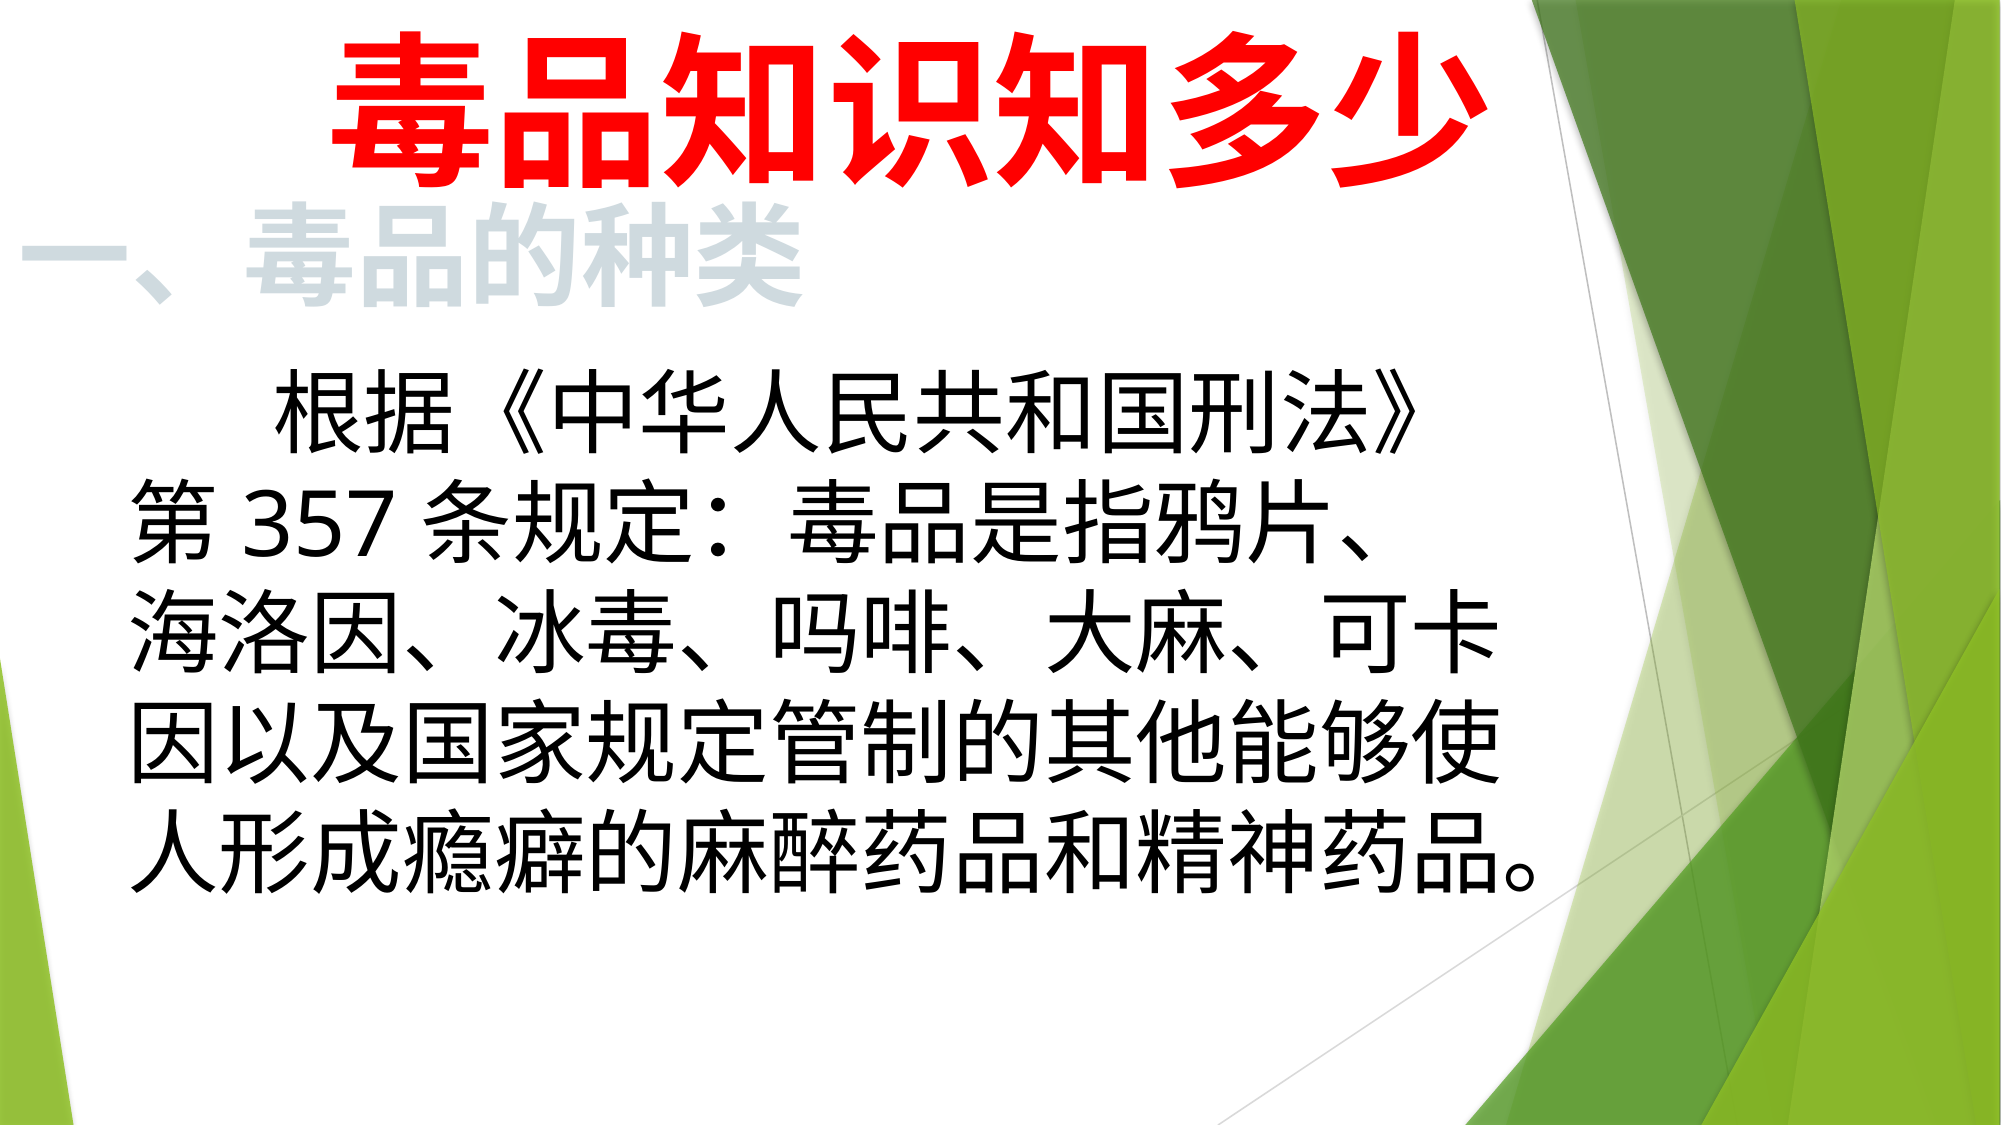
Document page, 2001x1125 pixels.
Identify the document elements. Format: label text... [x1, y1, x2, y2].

text_box 根据《中华人民共和国刑法》第357条规定：毒品是指鸦片、海洛因、冰毒、吗啡、大麻、可卡因以及国家规定管制的其他能够使人形成瘾癖的麻醉药品和精神药品。 [112, 347, 1524, 912]
text_box 一、毒品的种类 [3, 177, 822, 328]
text_box 毒品知识知多少 [312, 0, 1524, 215]
